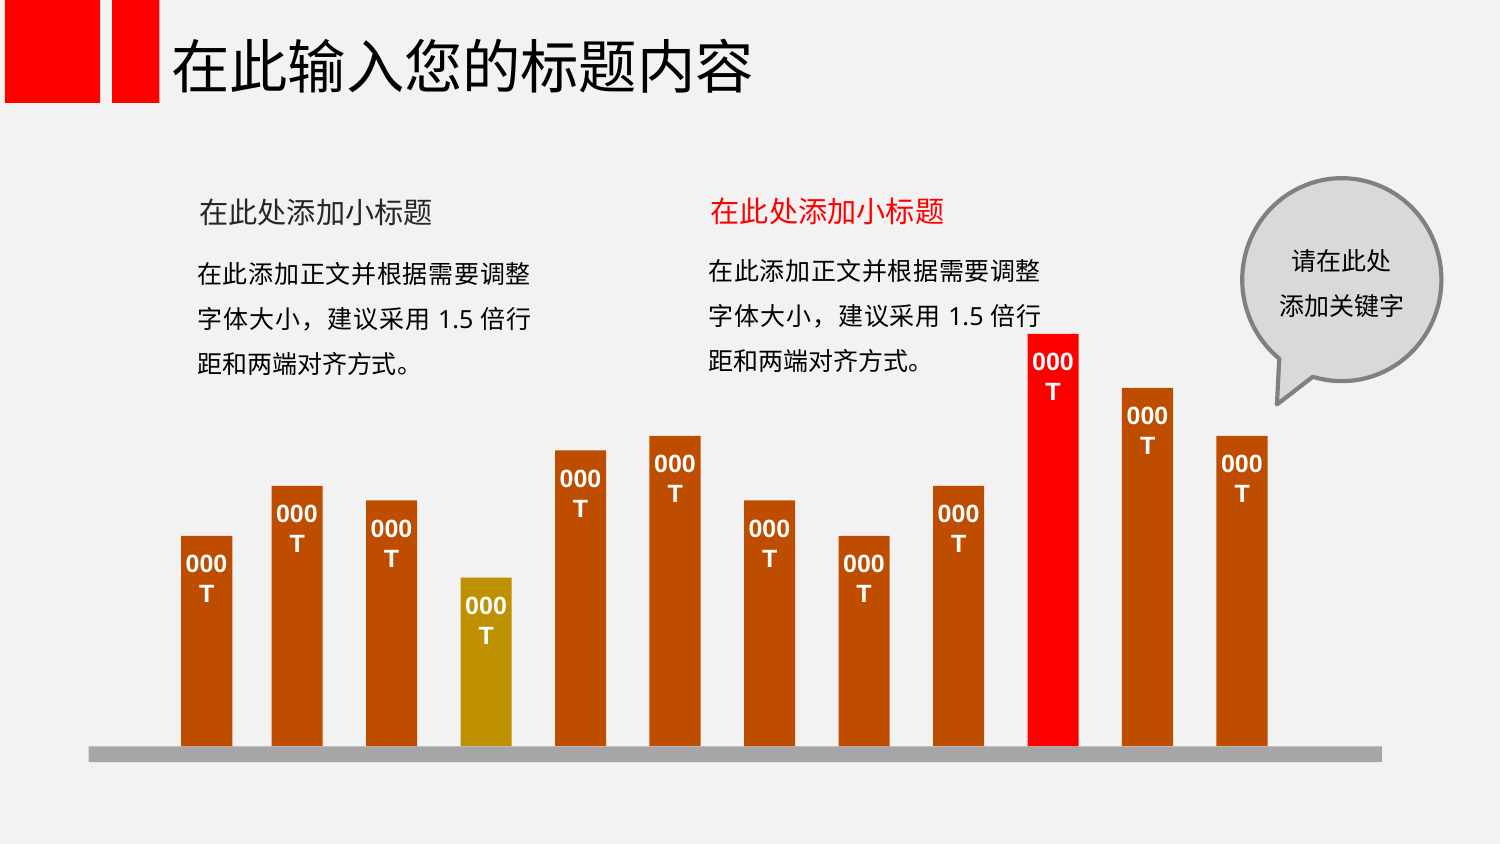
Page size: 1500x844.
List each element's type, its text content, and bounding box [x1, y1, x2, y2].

text_box 000T [1214, 434, 1270, 744]
text_box 000T [269, 484, 325, 744]
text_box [1241, 177, 1442, 382]
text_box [184, 187, 532, 389]
text_box 000T [1025, 332, 1081, 744]
text_box 000T [179, 534, 234, 744]
text_box 000T [553, 448, 608, 744]
text_box 000T [836, 534, 892, 744]
text_box 000T [364, 498, 419, 744]
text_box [695, 186, 1042, 386]
text_box 在此输入您的标题内容 [156, 22, 793, 108]
text_box 000T [742, 498, 797, 744]
text_box 000T [458, 575, 514, 744]
text_box 000T [931, 484, 986, 744]
text_box 000T [647, 434, 703, 744]
text_box [86, 744, 1384, 764]
text_box 000T [1120, 386, 1175, 744]
